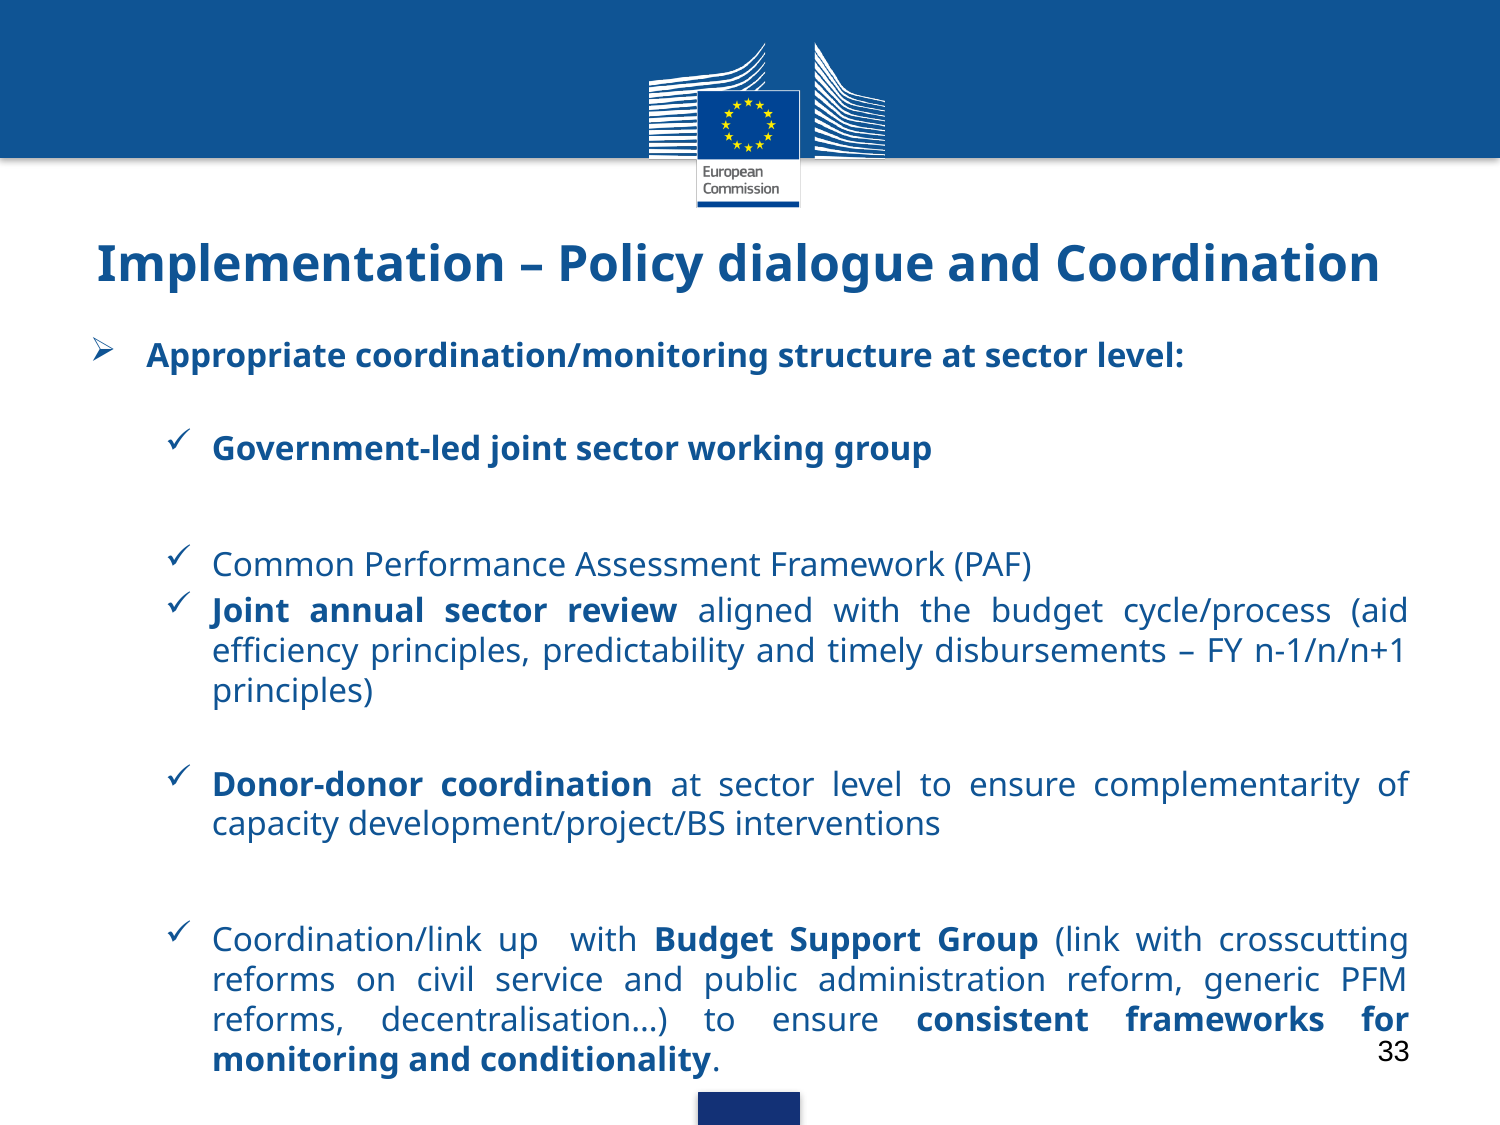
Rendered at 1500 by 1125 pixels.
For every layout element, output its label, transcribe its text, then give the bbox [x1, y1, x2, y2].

slide_number 33 [1074, 1024, 1425, 1103]
list Appropriate coordination/monitoring structure at sector level: Government-led joint sector working group Common Performance Assessment Framework (PAF) Joint annual sector review aligned with the budget cycle/process (aid efficiency principles, predictability and timely disbursements – FY n-1/n/n+1 principles) Donor-donor coordination at sector level to ensure complementarity of capacity development/project/BS interventions Coordination/link up with Budget Support Group (link with crosscutting reforms on civil service and public administration reform, generic PFM reforms, decentralisation…) to ensure consistent frameworks for monitoring and conditionality. [75, 326, 1425, 1094]
picture [649, 42, 885, 160]
title Implementation – Policy dialogue and Coordination [64, 160, 1415, 362]
